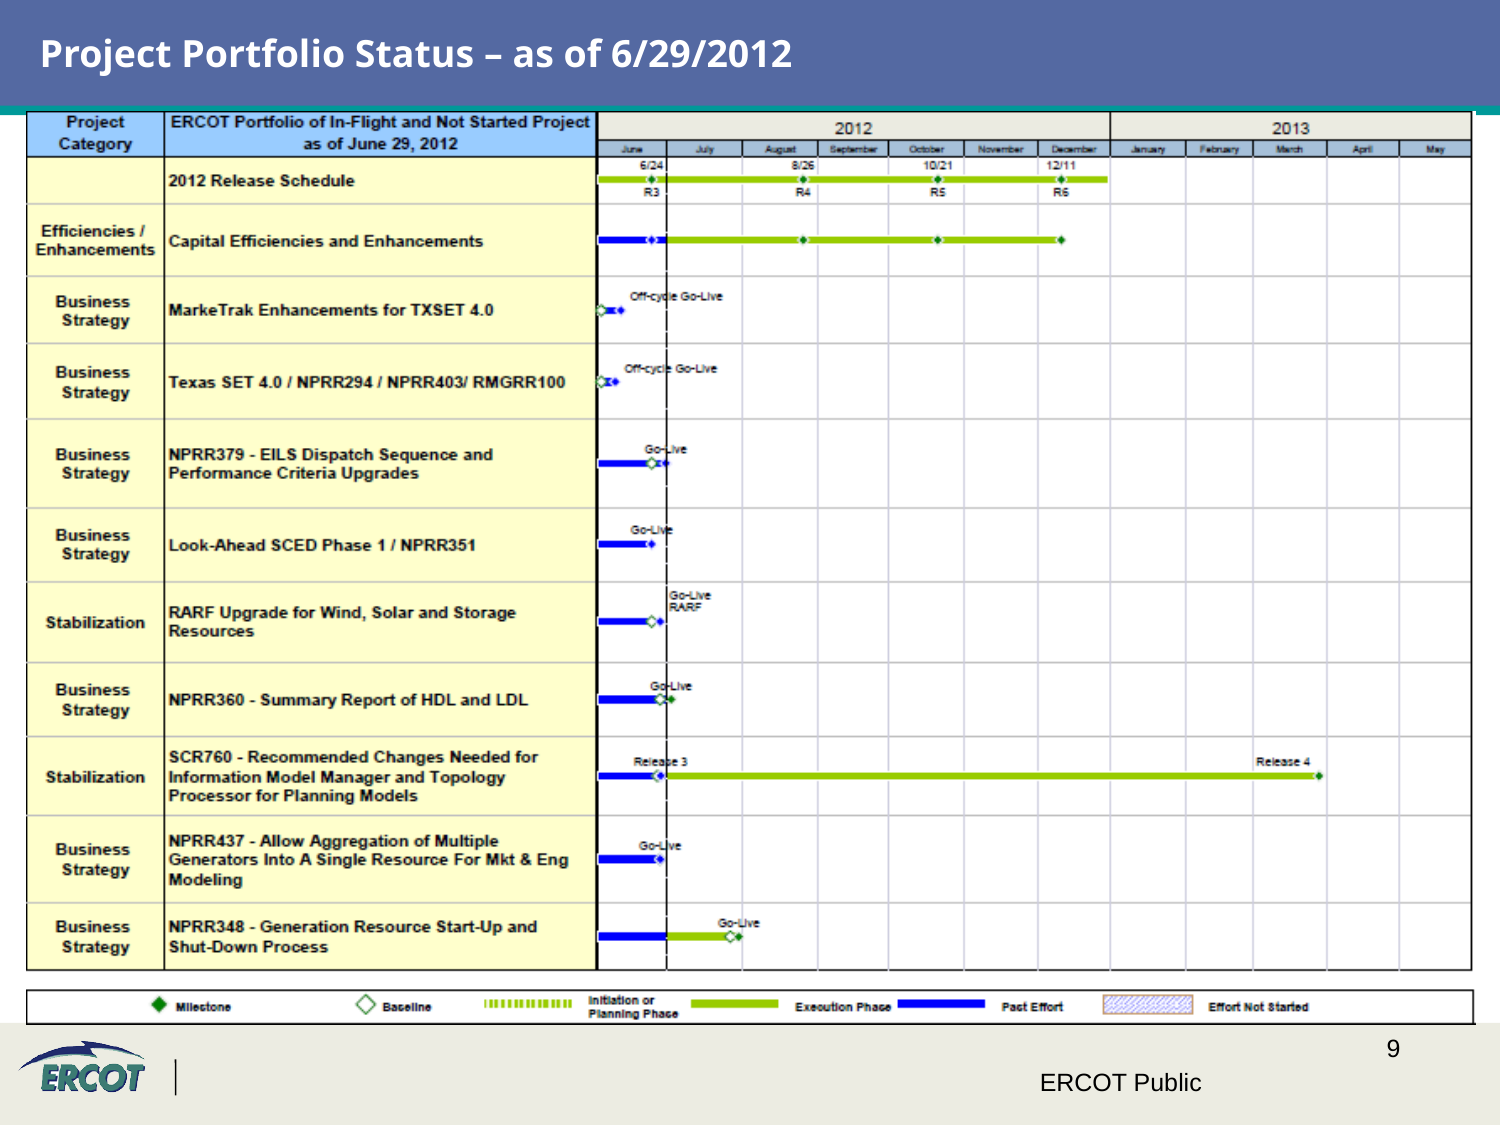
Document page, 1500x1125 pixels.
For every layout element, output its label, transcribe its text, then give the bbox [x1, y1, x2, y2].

footer ERCOT Public [1025, 1059, 1438, 1125]
text_box Project Portfolio Status – as of 6/29/2012 [24, 30, 1163, 106]
picture [10, 1031, 151, 1111]
picture [26, 111, 1476, 1026]
